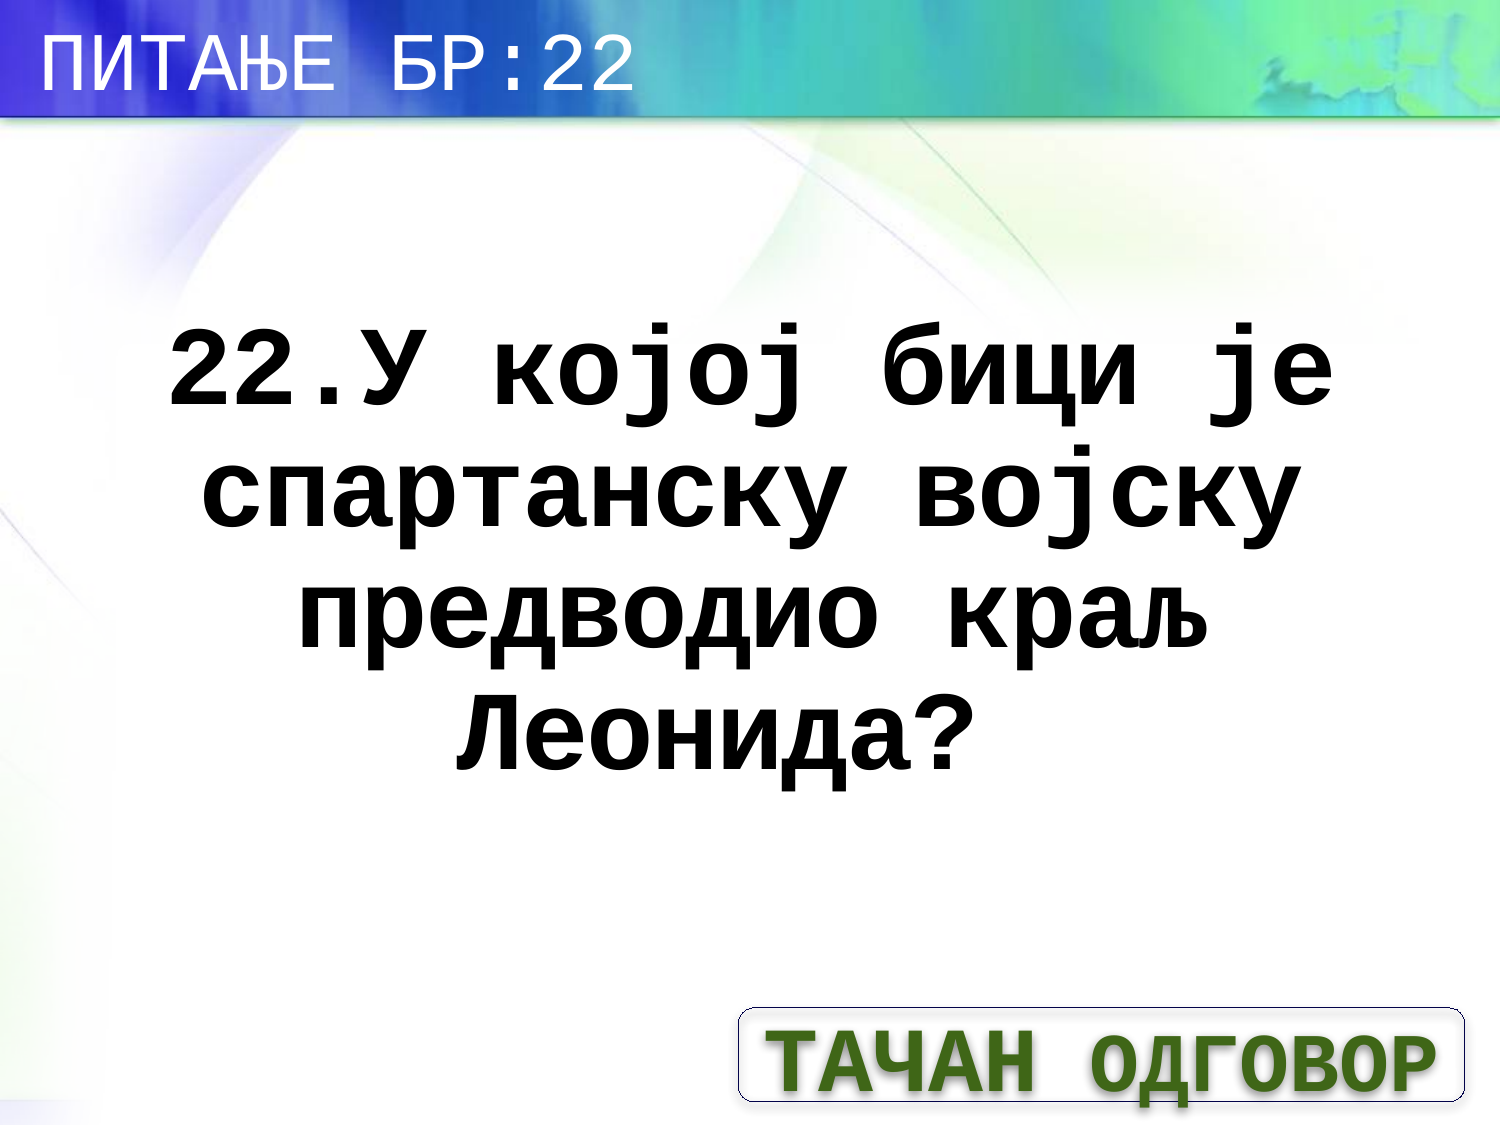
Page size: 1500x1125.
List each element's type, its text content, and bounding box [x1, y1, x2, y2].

text_box ТАЧАН ОДГОВОР [738, 1007, 1465, 1102]
text_box ПИТАЊЕ БР:22 [23, 0, 692, 115]
title 22.У којој бици је спартанску војску предводио краљ Леонида? [93, 152, 1407, 950]
picture [0, 0, 1500, 1125]
